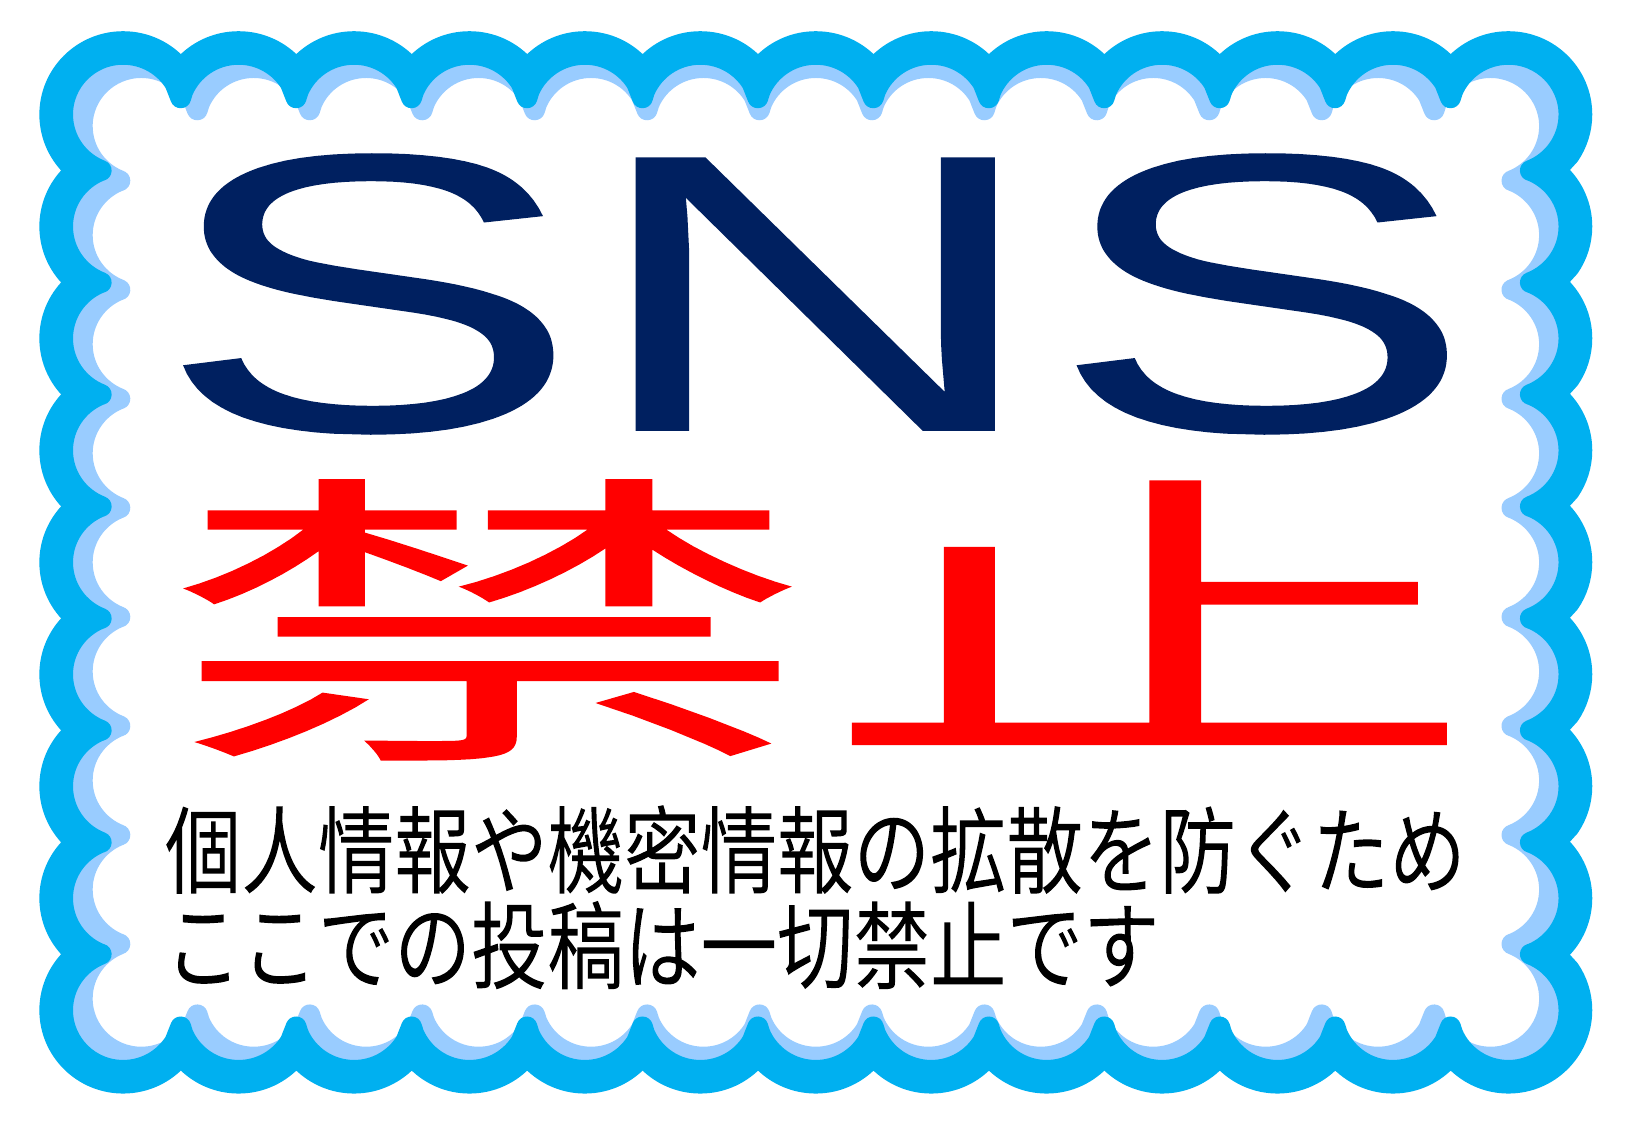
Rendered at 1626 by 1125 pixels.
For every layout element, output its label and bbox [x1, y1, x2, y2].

text_box [294, 0, 1337, 1125]
